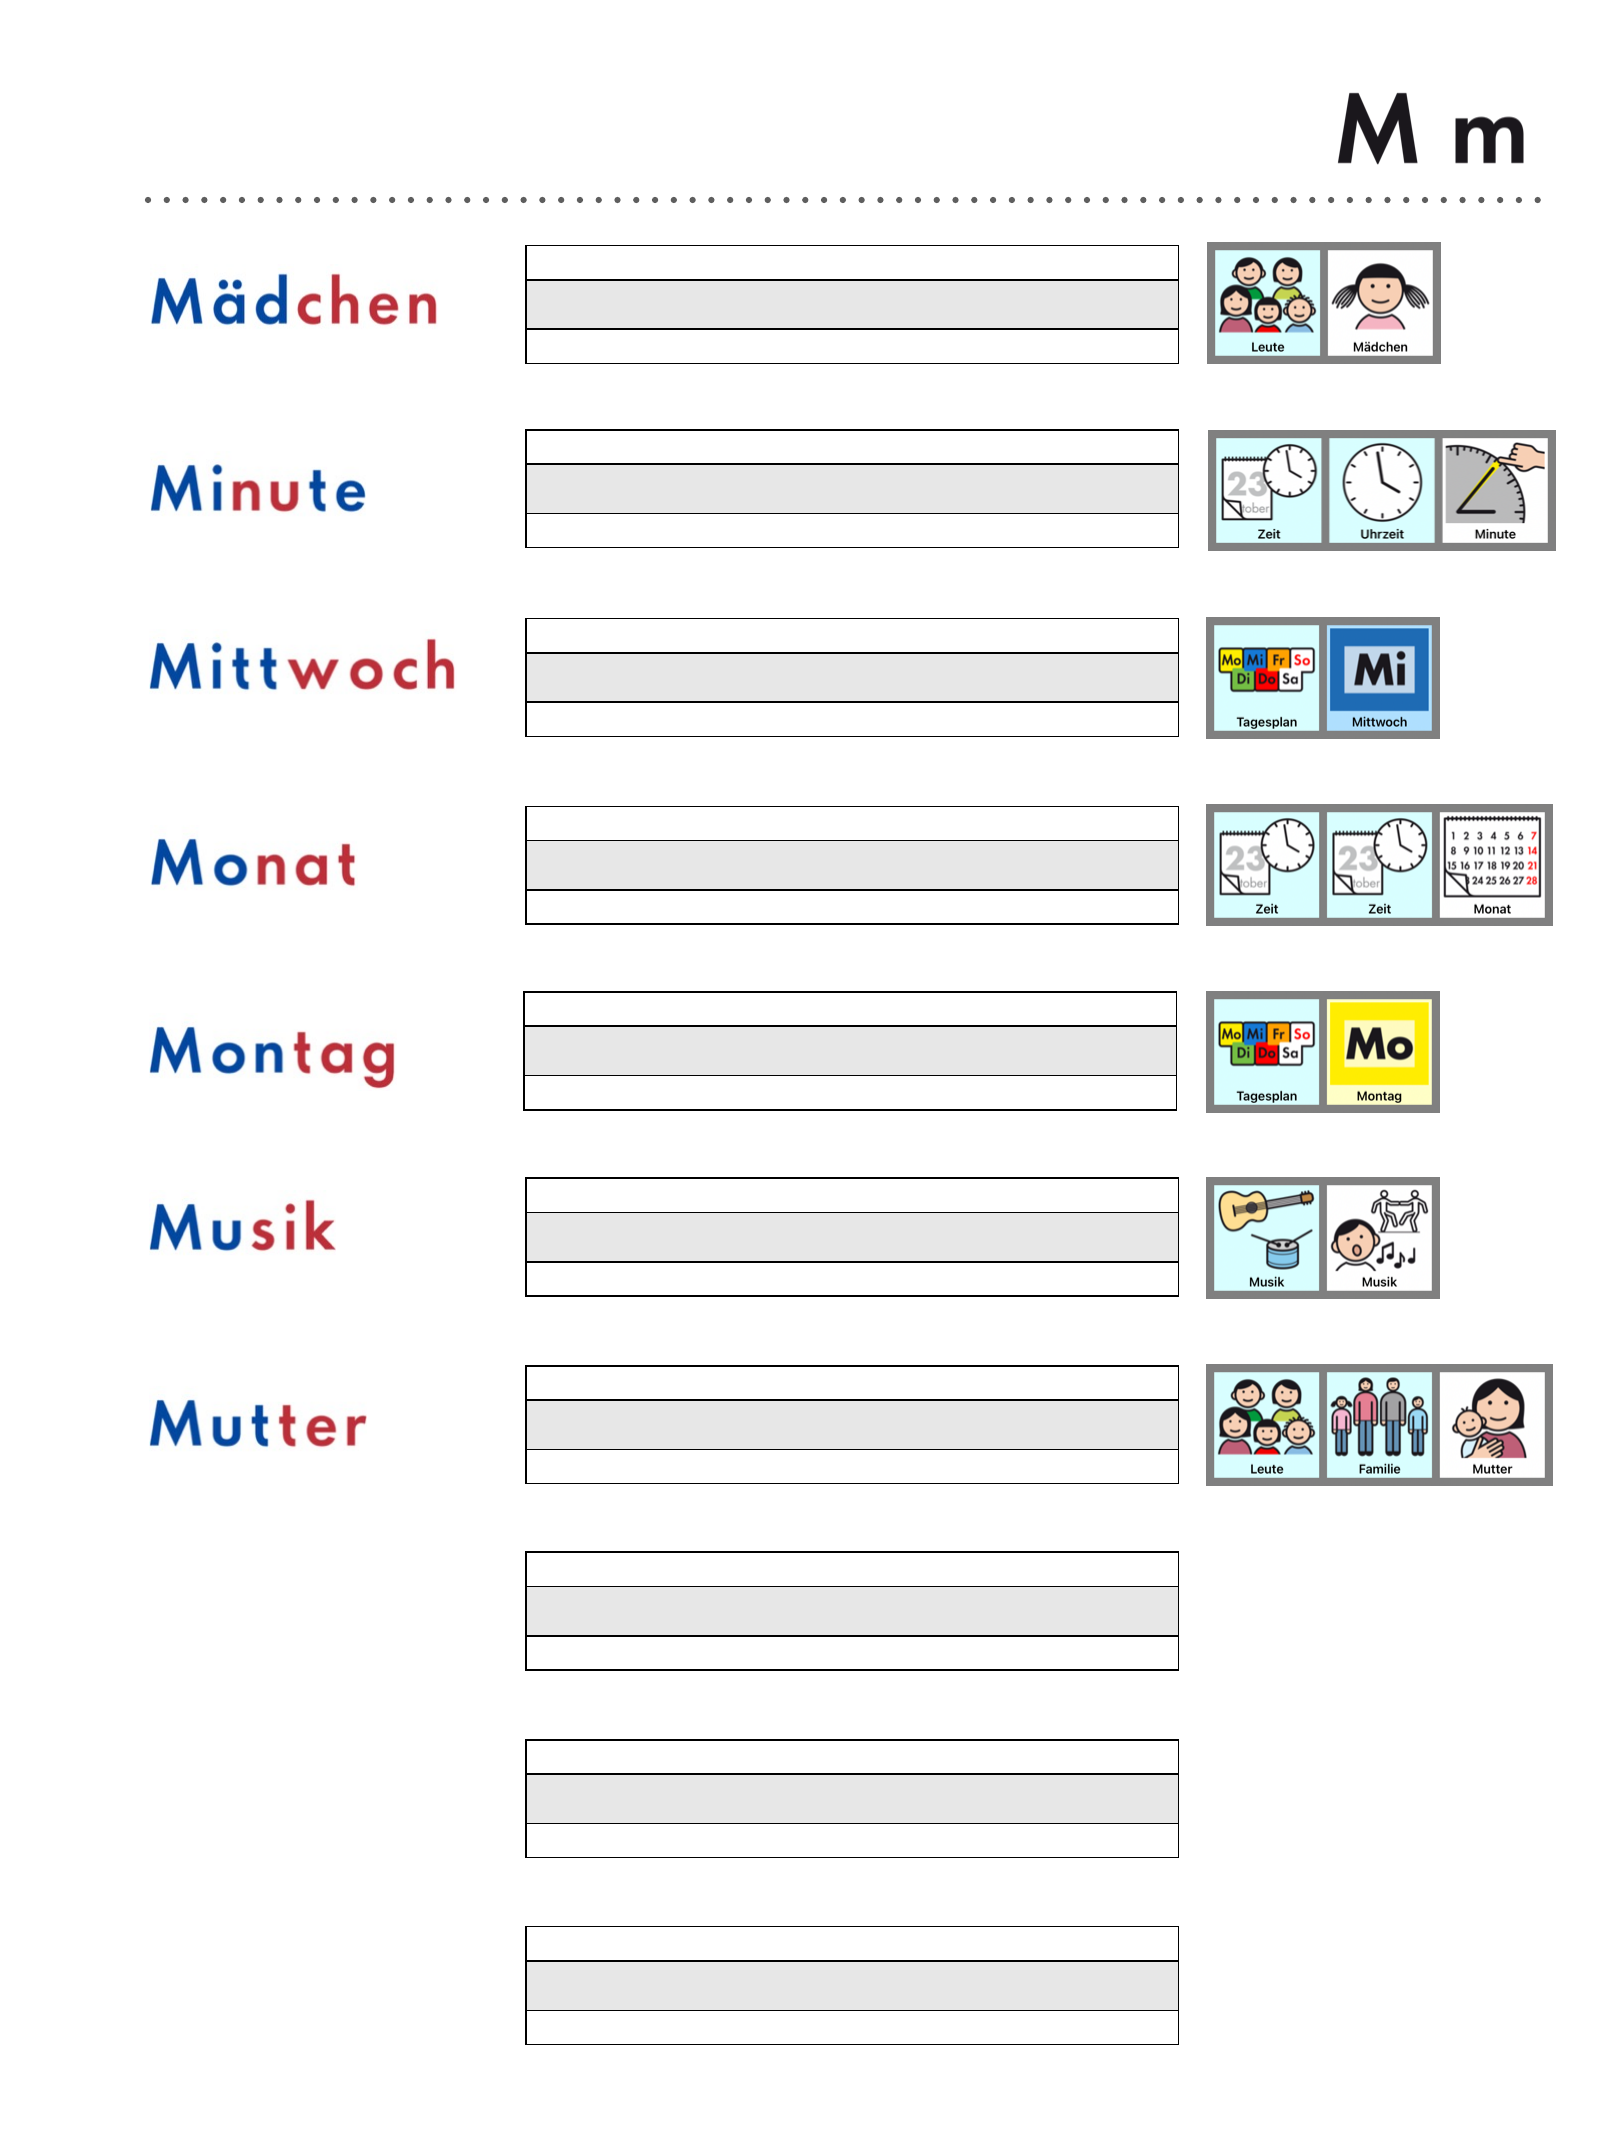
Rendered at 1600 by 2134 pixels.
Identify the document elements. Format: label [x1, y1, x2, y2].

picture [150, 264, 439, 342]
picture [1205, 991, 1441, 1113]
picture [1206, 242, 1441, 364]
picture [1205, 1364, 1554, 1486]
text_box [523, 991, 1177, 1111]
picture [148, 1013, 397, 1091]
text_box [525, 1177, 1179, 1297]
picture [149, 1385, 367, 1464]
text_box [525, 806, 1179, 925]
picture [1208, 429, 1556, 552]
text_box [525, 1926, 1179, 2045]
text_box [525, 1739, 1179, 1858]
text_box [525, 1551, 1179, 1671]
picture [1205, 804, 1554, 926]
picture [149, 1190, 336, 1268]
picture [150, 825, 358, 903]
text_box [525, 429, 1179, 548]
text_box [525, 245, 1179, 364]
picture [1205, 1177, 1441, 1299]
picture [150, 451, 366, 529]
text_box [525, 1365, 1179, 1484]
picture [1304, 69, 1562, 191]
picture [149, 629, 457, 707]
text_box [525, 618, 1179, 737]
picture [1205, 617, 1441, 739]
